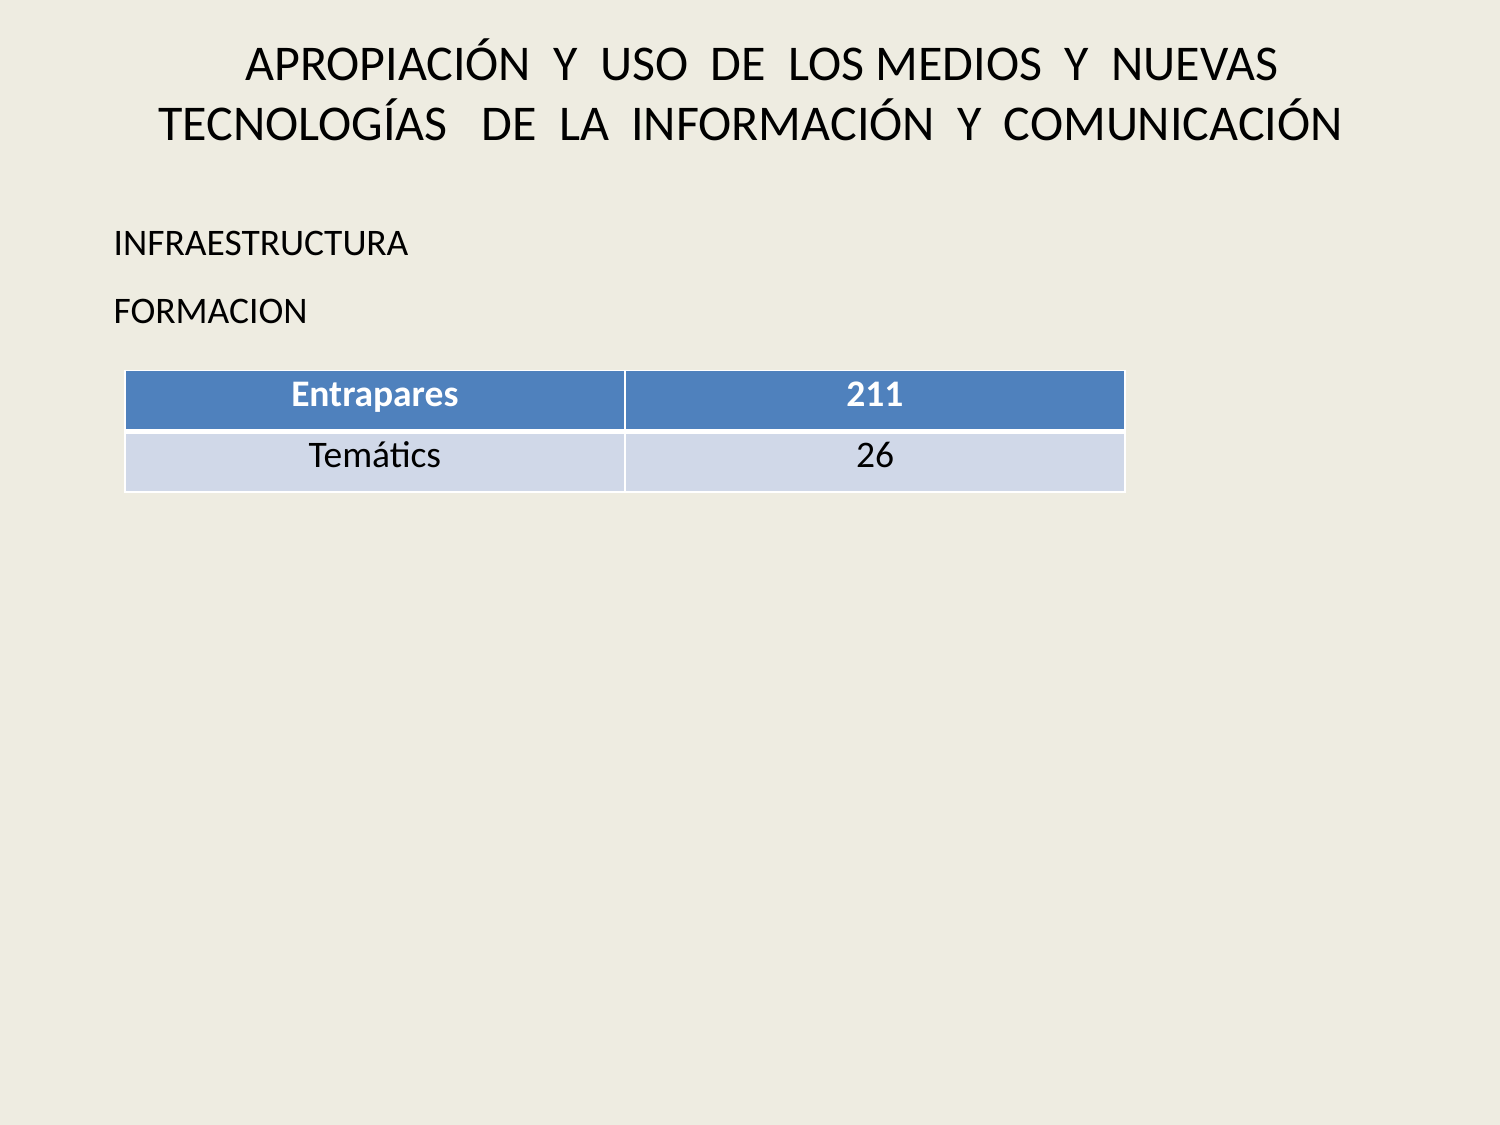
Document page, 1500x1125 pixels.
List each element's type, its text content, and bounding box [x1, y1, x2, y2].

table_cell Temátics [126, 434, 624, 491]
table_cell 26 [626, 434, 1124, 491]
text_box FORMACION [81, 279, 1418, 339]
text_box INFRAESTRUCTURA [81, 210, 1418, 271]
table_header Entrapares [126, 371, 624, 429]
table_header 211 [626, 371, 1124, 429]
text_box APROPIACIÓN Y USO DE LOS MEDIOS Y NUEVAS TECNOLOGÍAS DE LA INFORMACIÓN Y COMUNICACIÓN [140, 23, 1395, 159]
